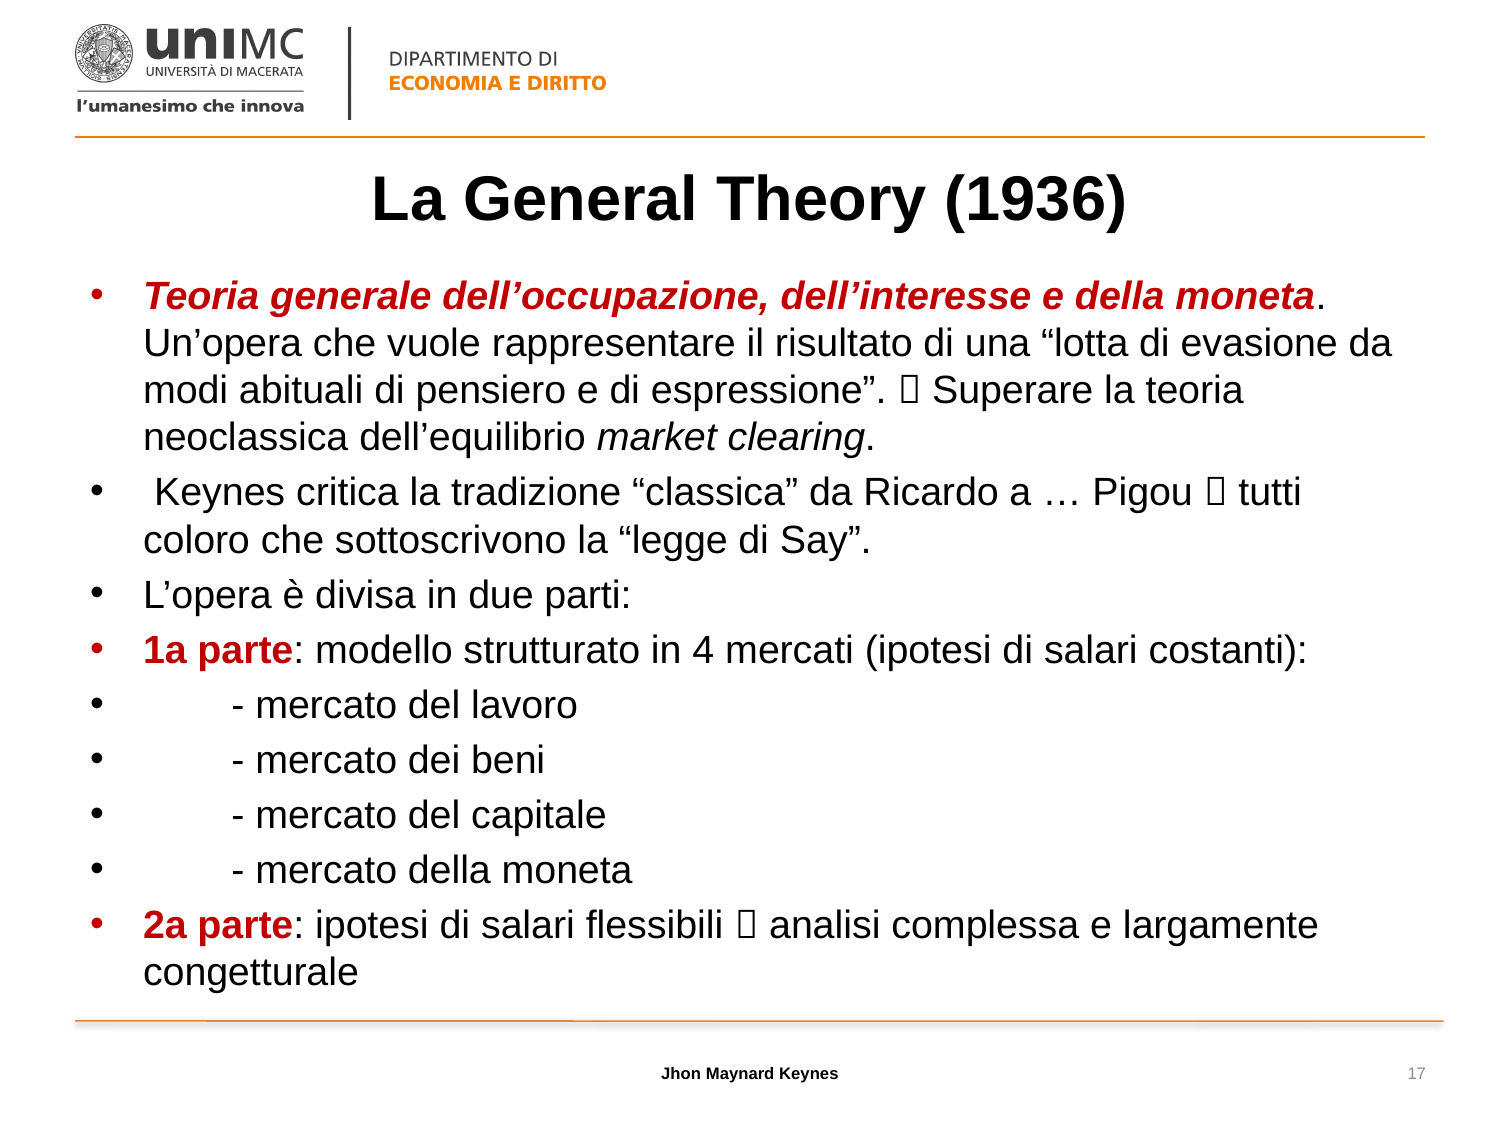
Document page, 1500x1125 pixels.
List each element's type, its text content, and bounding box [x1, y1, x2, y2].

list Teoria generale dell’occupazione, dell’interesse e della moneta. Un’opera che vuole rappresentare il risultato di una “lotta di evasione da modi abituali di pensiero e di espressione”.  Superare la teoria neoclassica dell’equilibrio market clearing. Keynes critica la tradizione “classica” da Ricardo a … Pigou  tutti coloro che sottoscrivono la “legge di Say”. L’opera è divisa in due parti: 1a parte: modello strutturato in 4 mercati (ipotesi di salari costanti): - mercato del lavoro - mercato dei beni - mercato del capitale - mercato della moneta 2a parte: ipotesi di salari flessibili  analisi complessa e largamente congetturale [75, 262, 1425, 1005]
slide_number 17 [1091, 1042, 1442, 1103]
title La General Theory (1936) [75, 149, 1425, 241]
footer Jhon Maynard Keynes [512, 1042, 988, 1103]
picture [75, 24, 1425, 138]
